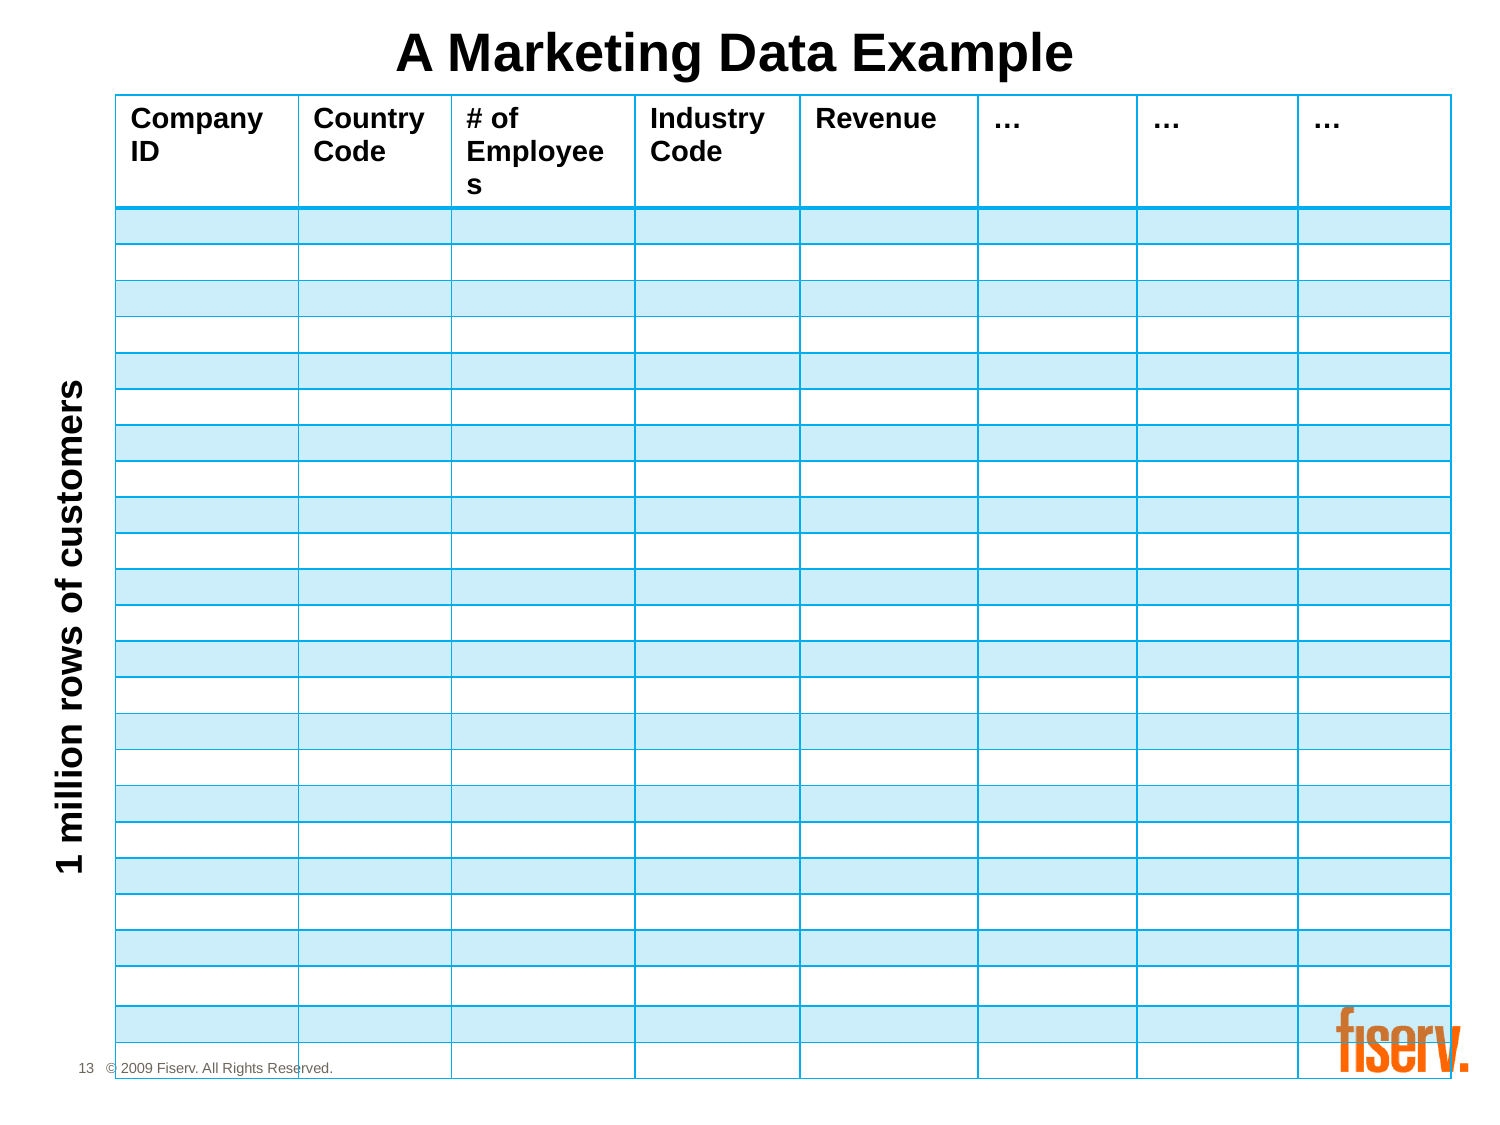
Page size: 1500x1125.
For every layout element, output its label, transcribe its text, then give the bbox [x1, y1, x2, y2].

table_cell [801, 895, 977, 929]
table_cell [452, 823, 634, 857]
title A Marketing Data Example [173, 21, 1299, 94]
table_cell [116, 678, 298, 713]
table_cell [452, 210, 634, 243]
table_header … [979, 96, 1136, 206]
table_cell [979, 859, 1136, 893]
table_cell [1299, 931, 1450, 965]
table_cell [299, 1043, 451, 1078]
table_cell [636, 1007, 799, 1042]
table_cell [979, 714, 1136, 749]
table_cell [116, 714, 298, 749]
table_cell [636, 786, 799, 821]
table_cell [1299, 750, 1450, 785]
table_cell [1299, 967, 1450, 1005]
table_cell [979, 823, 1136, 857]
table_cell [1299, 534, 1450, 568]
table_cell [1299, 390, 1450, 424]
table_cell [299, 281, 451, 316]
table_cell [979, 281, 1136, 316]
table_cell [299, 750, 451, 785]
table_cell [636, 967, 799, 1005]
table_cell [116, 317, 298, 352]
table_cell [299, 534, 451, 568]
table_cell [801, 426, 977, 460]
table_cell [1138, 823, 1297, 857]
table_cell [299, 642, 451, 676]
table_cell [979, 931, 1136, 965]
table_cell [116, 354, 298, 388]
table_cell [299, 570, 451, 604]
table_cell [636, 931, 799, 965]
table_cell [801, 750, 977, 785]
table_cell [801, 859, 977, 893]
table_cell [299, 245, 451, 280]
table_cell [452, 281, 634, 316]
table_cell [801, 317, 977, 352]
table_cell [801, 786, 977, 821]
table_cell [1138, 642, 1297, 676]
table_cell [1138, 895, 1297, 929]
table_cell [636, 750, 799, 785]
table_cell [636, 498, 799, 532]
table_cell [299, 678, 451, 713]
table_cell [299, 786, 451, 821]
table_cell [801, 462, 977, 496]
table_cell [801, 354, 977, 388]
table_cell [1138, 462, 1297, 496]
table_cell [116, 786, 298, 821]
table_cell [1138, 1007, 1297, 1042]
table_cell [636, 642, 799, 676]
table_cell [979, 750, 1136, 785]
table_cell [116, 895, 298, 929]
table_cell [1138, 859, 1297, 893]
table_cell [801, 678, 977, 713]
table_cell [1299, 714, 1450, 749]
table_cell [116, 859, 298, 893]
table_cell [452, 462, 634, 496]
table_cell [801, 642, 977, 676]
table_cell [1299, 823, 1450, 857]
table_cell [299, 498, 451, 532]
table_cell [1299, 606, 1450, 640]
table_cell [801, 390, 977, 424]
table_cell [116, 534, 298, 568]
table_cell [299, 354, 451, 388]
table_cell [116, 606, 298, 640]
table_cell [979, 606, 1136, 640]
table_cell [1138, 281, 1297, 316]
table_cell [801, 534, 977, 568]
table_cell [636, 210, 799, 243]
table_cell [452, 354, 634, 388]
table_cell [636, 245, 799, 280]
table_cell [801, 245, 977, 280]
table_cell [1299, 570, 1450, 604]
table_cell [801, 606, 977, 640]
table_cell [979, 245, 1136, 280]
table_cell [801, 281, 977, 316]
table_cell [979, 786, 1136, 821]
table_cell [452, 714, 634, 749]
table_cell [1299, 210, 1450, 243]
table_cell [1299, 859, 1450, 893]
table_header Revenue [801, 96, 977, 206]
table_cell [116, 426, 298, 460]
table_cell [452, 426, 634, 460]
table_cell [979, 570, 1136, 604]
table_cell [299, 714, 451, 749]
picture [0, 0, 1500, 1125]
table_cell [299, 823, 451, 857]
table_cell [636, 317, 799, 352]
table_cell [1299, 678, 1450, 713]
table_cell [1299, 1007, 1450, 1042]
table_cell [452, 570, 634, 604]
table_cell [636, 606, 799, 640]
table_cell [452, 317, 634, 352]
table_cell [636, 823, 799, 857]
table_cell [116, 823, 298, 857]
table_cell [636, 859, 799, 893]
table_header … [1299, 96, 1450, 206]
table_cell [299, 210, 451, 243]
table_cell [1299, 786, 1450, 821]
table_cell [636, 714, 799, 749]
table_cell [979, 426, 1136, 460]
table_cell [299, 426, 451, 460]
table_cell [116, 1043, 298, 1078]
table_cell [116, 967, 298, 1005]
table_cell [979, 534, 1136, 568]
table_cell [116, 1007, 298, 1042]
table_cell [299, 462, 451, 496]
table_cell [1138, 714, 1297, 749]
table_cell [452, 750, 634, 785]
table_cell [1138, 678, 1297, 713]
table_cell [801, 210, 977, 243]
table_cell [116, 642, 298, 676]
table_cell [1138, 317, 1297, 352]
table_cell [299, 317, 451, 352]
table_cell [1138, 750, 1297, 785]
table_cell [1299, 281, 1450, 316]
text_box 1 million rows of customers [36, 309, 97, 891]
table_cell [116, 931, 298, 965]
table_cell [452, 967, 634, 1005]
table_cell [452, 1043, 634, 1078]
table_cell [979, 895, 1136, 929]
table_cell [452, 642, 634, 676]
table_cell [979, 642, 1136, 676]
table_cell [979, 967, 1136, 1005]
table_header Industry Code [636, 96, 799, 206]
table_cell [636, 895, 799, 929]
table_header Country Code [299, 96, 451, 206]
table_cell [636, 534, 799, 568]
table_cell [299, 1007, 451, 1042]
table_cell [1299, 426, 1450, 460]
table_cell [1138, 786, 1297, 821]
table_cell [1138, 498, 1297, 532]
table_cell [1138, 426, 1297, 460]
table_cell [801, 714, 977, 749]
table_cell [801, 967, 977, 1005]
table_cell [452, 245, 634, 280]
table_cell [979, 210, 1136, 243]
table_cell [1299, 245, 1450, 280]
table_cell [452, 931, 634, 965]
table_cell [299, 931, 451, 965]
table_cell [116, 462, 298, 496]
table_cell [116, 498, 298, 532]
table_cell [452, 390, 634, 424]
table_cell [636, 426, 799, 460]
table_cell [452, 895, 634, 929]
table_cell [801, 1007, 977, 1042]
table_cell [636, 678, 799, 713]
table_cell [1299, 317, 1450, 352]
table_cell [1138, 245, 1297, 280]
table_cell [452, 859, 634, 893]
table_cell [801, 498, 977, 532]
table_cell [1299, 498, 1450, 532]
table_cell [1138, 606, 1297, 640]
table_cell [1138, 390, 1297, 424]
table_cell [801, 823, 977, 857]
table_cell [116, 210, 298, 243]
table_cell [1138, 1043, 1297, 1078]
table_cell [1138, 534, 1297, 568]
table_cell [299, 967, 451, 1005]
table_cell [636, 281, 799, 316]
table_cell [979, 1043, 1136, 1078]
table_cell [801, 931, 977, 965]
table_cell [116, 390, 298, 424]
table_cell [1138, 570, 1297, 604]
table_header … [1138, 96, 1297, 206]
table_cell [1138, 210, 1297, 243]
table_cell [452, 678, 634, 713]
table_cell [116, 245, 298, 280]
table_cell [636, 1043, 799, 1078]
table_cell [299, 859, 451, 893]
table_cell [452, 1007, 634, 1042]
table_cell [1299, 642, 1450, 676]
table_cell [979, 1007, 1136, 1042]
table_cell [299, 606, 451, 640]
table_cell [452, 606, 634, 640]
table_cell [801, 1043, 977, 1078]
table_cell [452, 498, 634, 532]
table_cell [116, 281, 298, 316]
table_cell [979, 462, 1136, 496]
table_cell [1299, 895, 1450, 929]
table_header Company ID [116, 96, 298, 206]
table_cell [299, 895, 451, 929]
table_cell [1138, 967, 1297, 1005]
table_cell [979, 498, 1136, 532]
table_cell [636, 462, 799, 496]
table_cell [116, 570, 298, 604]
table_cell [636, 570, 799, 604]
table_cell [979, 317, 1136, 352]
table_cell [636, 390, 799, 424]
table_cell [1299, 354, 1450, 388]
table_cell [979, 678, 1136, 713]
table_cell [1138, 354, 1297, 388]
table_header # of Employees [452, 96, 634, 206]
table_cell [452, 786, 634, 821]
table_cell [299, 390, 451, 424]
table_cell [636, 354, 799, 388]
table_cell [1299, 462, 1450, 496]
table_cell [801, 570, 977, 604]
table_cell [979, 390, 1136, 424]
table_cell [1299, 1043, 1450, 1078]
table_cell [979, 354, 1136, 388]
table_cell [452, 534, 634, 568]
table_cell [1138, 931, 1297, 965]
table_cell [116, 750, 298, 785]
